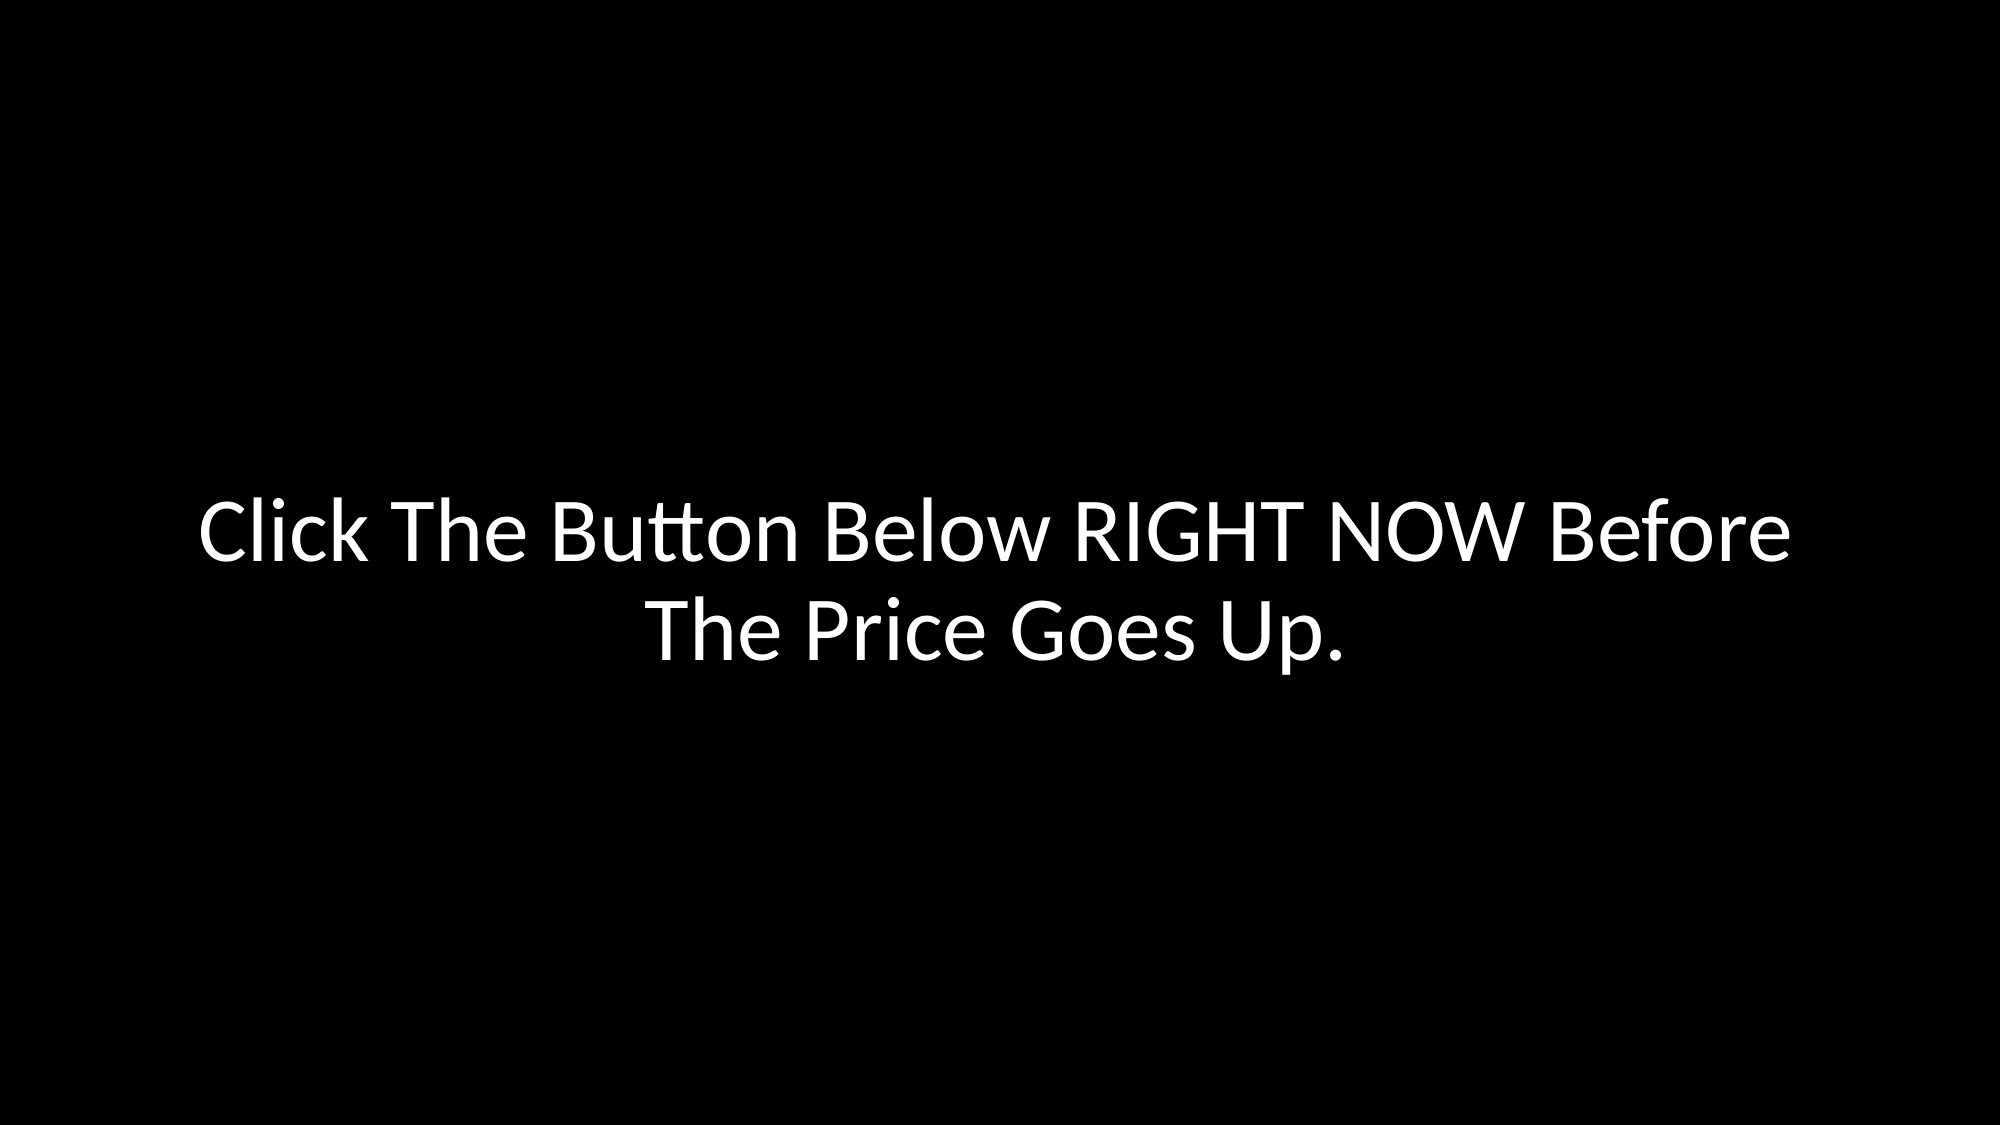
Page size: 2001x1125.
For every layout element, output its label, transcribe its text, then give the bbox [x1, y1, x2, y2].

list Click The Button Below RIGHT NOW Before The Price Goes Up. [134, 474, 1860, 787]
